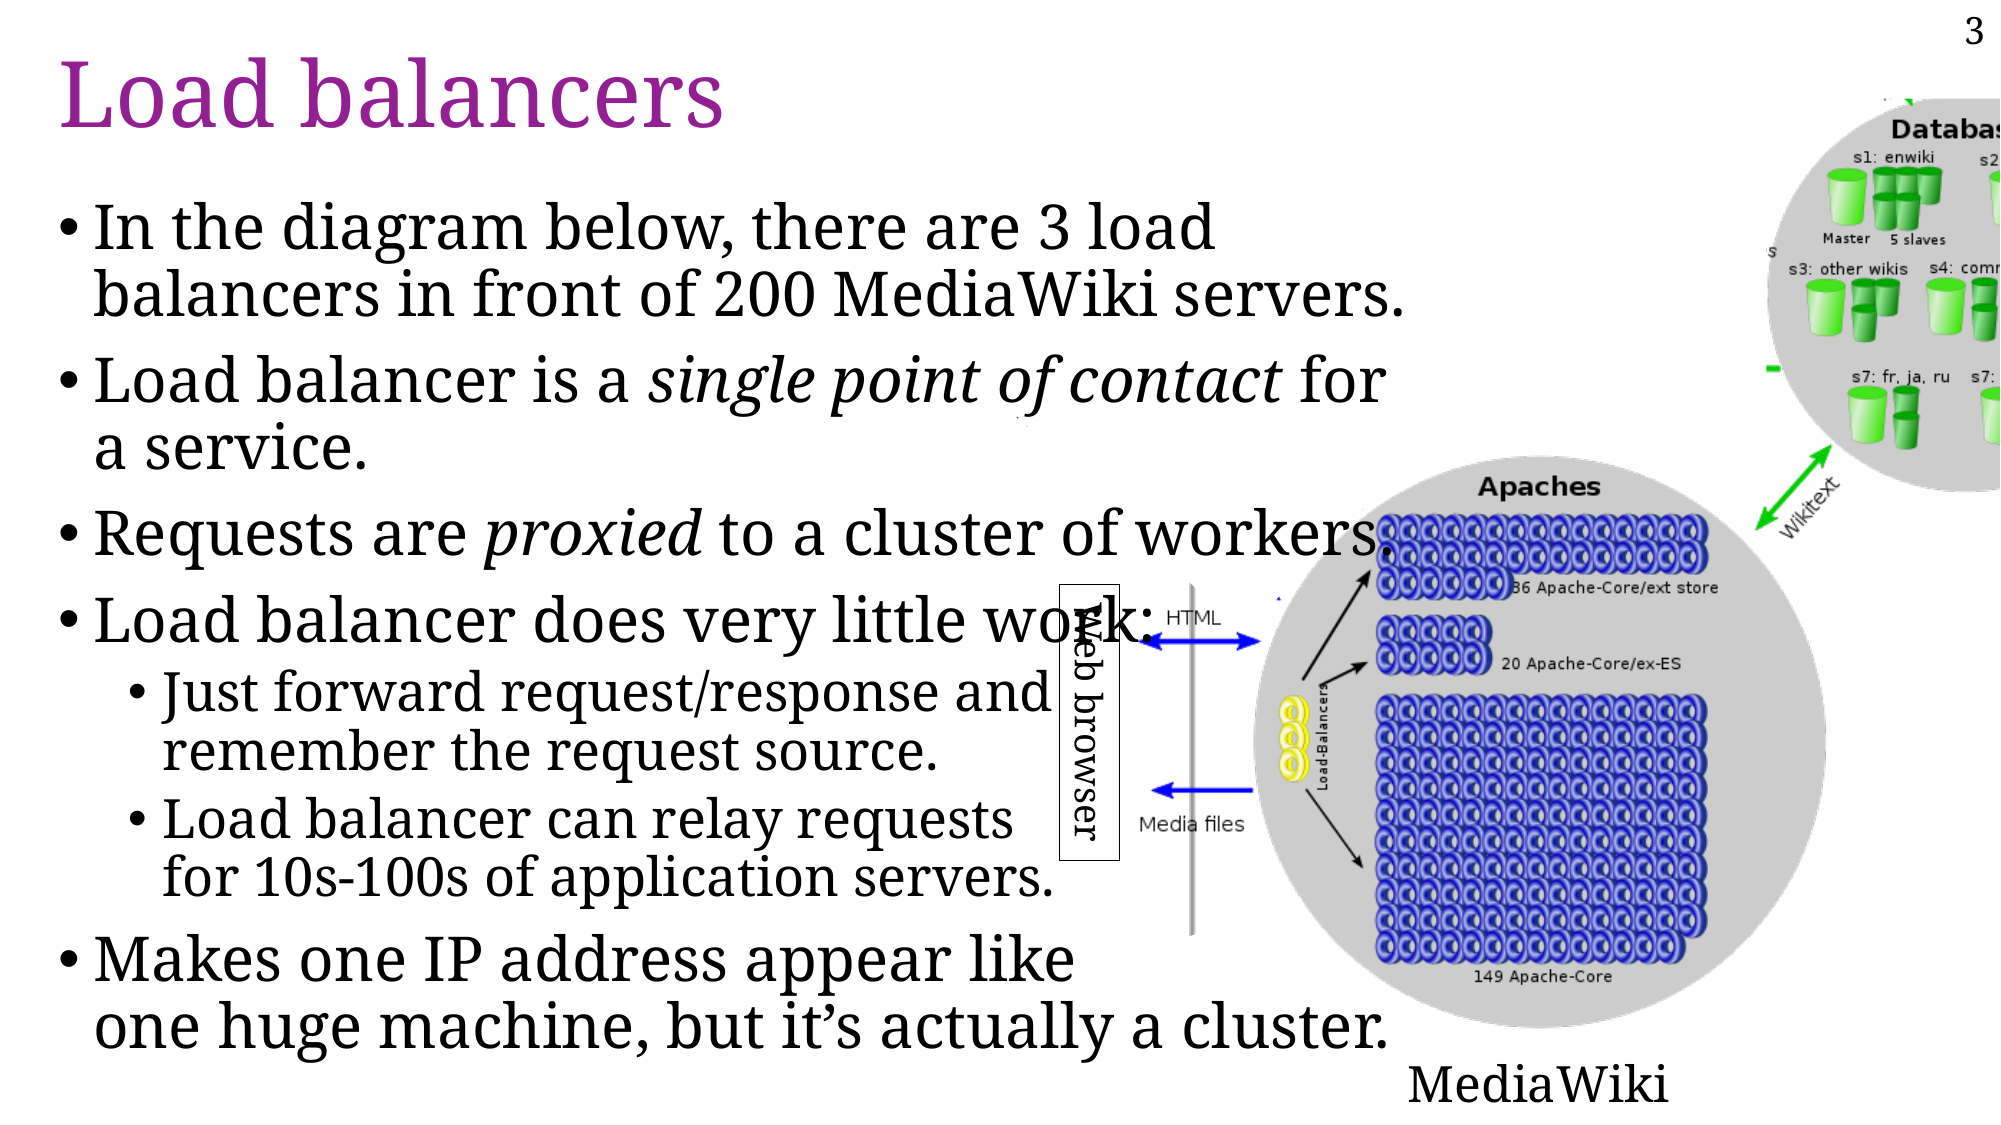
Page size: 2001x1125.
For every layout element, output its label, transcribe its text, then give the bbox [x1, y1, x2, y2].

list In the diagram below, there are 3 load balancers in front of 200 MediaWiki servers. Load balancer is a single point of contact for a service. Requests are proxied to a cluster of workers. Load balancer does very little work: Just forward request/response and remember the request source. Load balancer can relay requests for 10s-100s of application servers. Makes one IP address appear like one huge machine, but it’s actually a cluster. [43, 188, 436, 1106]
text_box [436, 0, 2000, 1125]
title Load balancers [43, 25, 436, 171]
